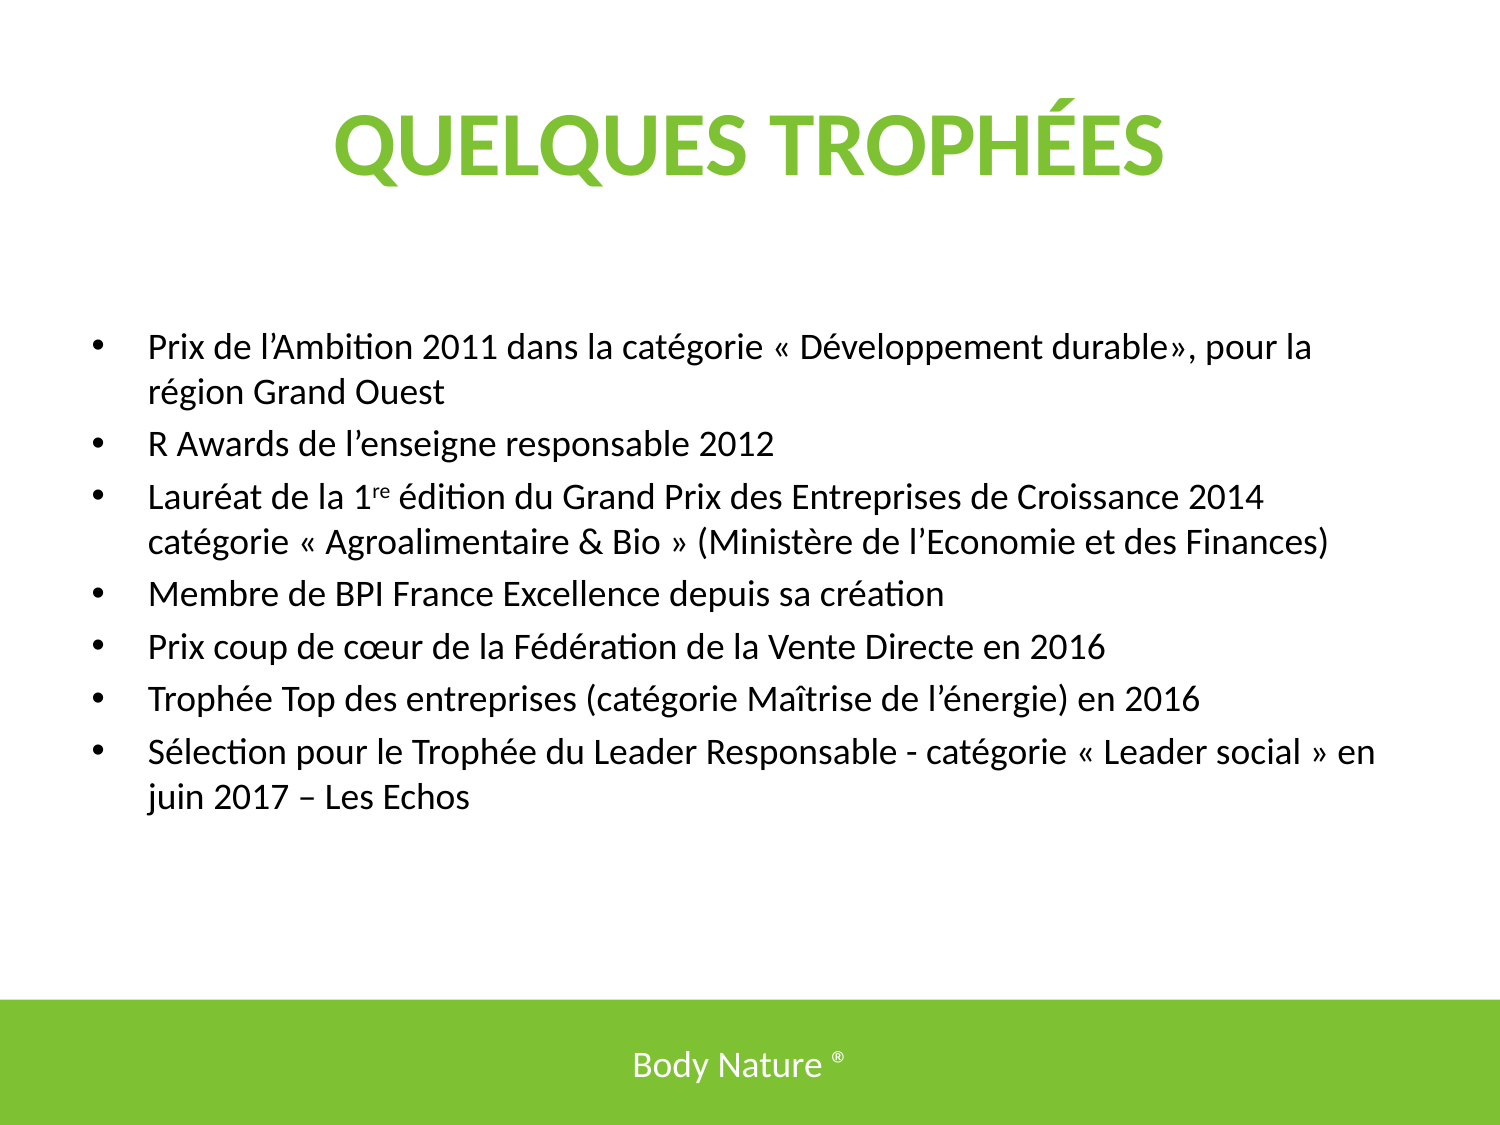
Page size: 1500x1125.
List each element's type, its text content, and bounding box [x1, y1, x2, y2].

title QUELQUES TROPHÉES [75, 45, 1425, 233]
list Prix de l’Ambition 2011 dans la catégorie « Développement durable», pour la région Grand Ouest R Awards de l’enseigne responsable 2012 Lauréat de la 1re édition du Grand Prix des Entreprises de Croissance 2014 catégorie « Agroalimentaire & Bio » (Ministère de l’Economie et des Finances) Membre de BPI France Excellence depuis sa création Prix coup de cœur de la Fédération de la Vente Directe en 2016 Trophée Top des entreprises (catégorie Maîtrise de l’énergie) en 2016 Sélection pour le Trophée du Leader Responsable - catégorie « Leader social » en juin 2017 – Les Echos [76, 314, 1427, 946]
